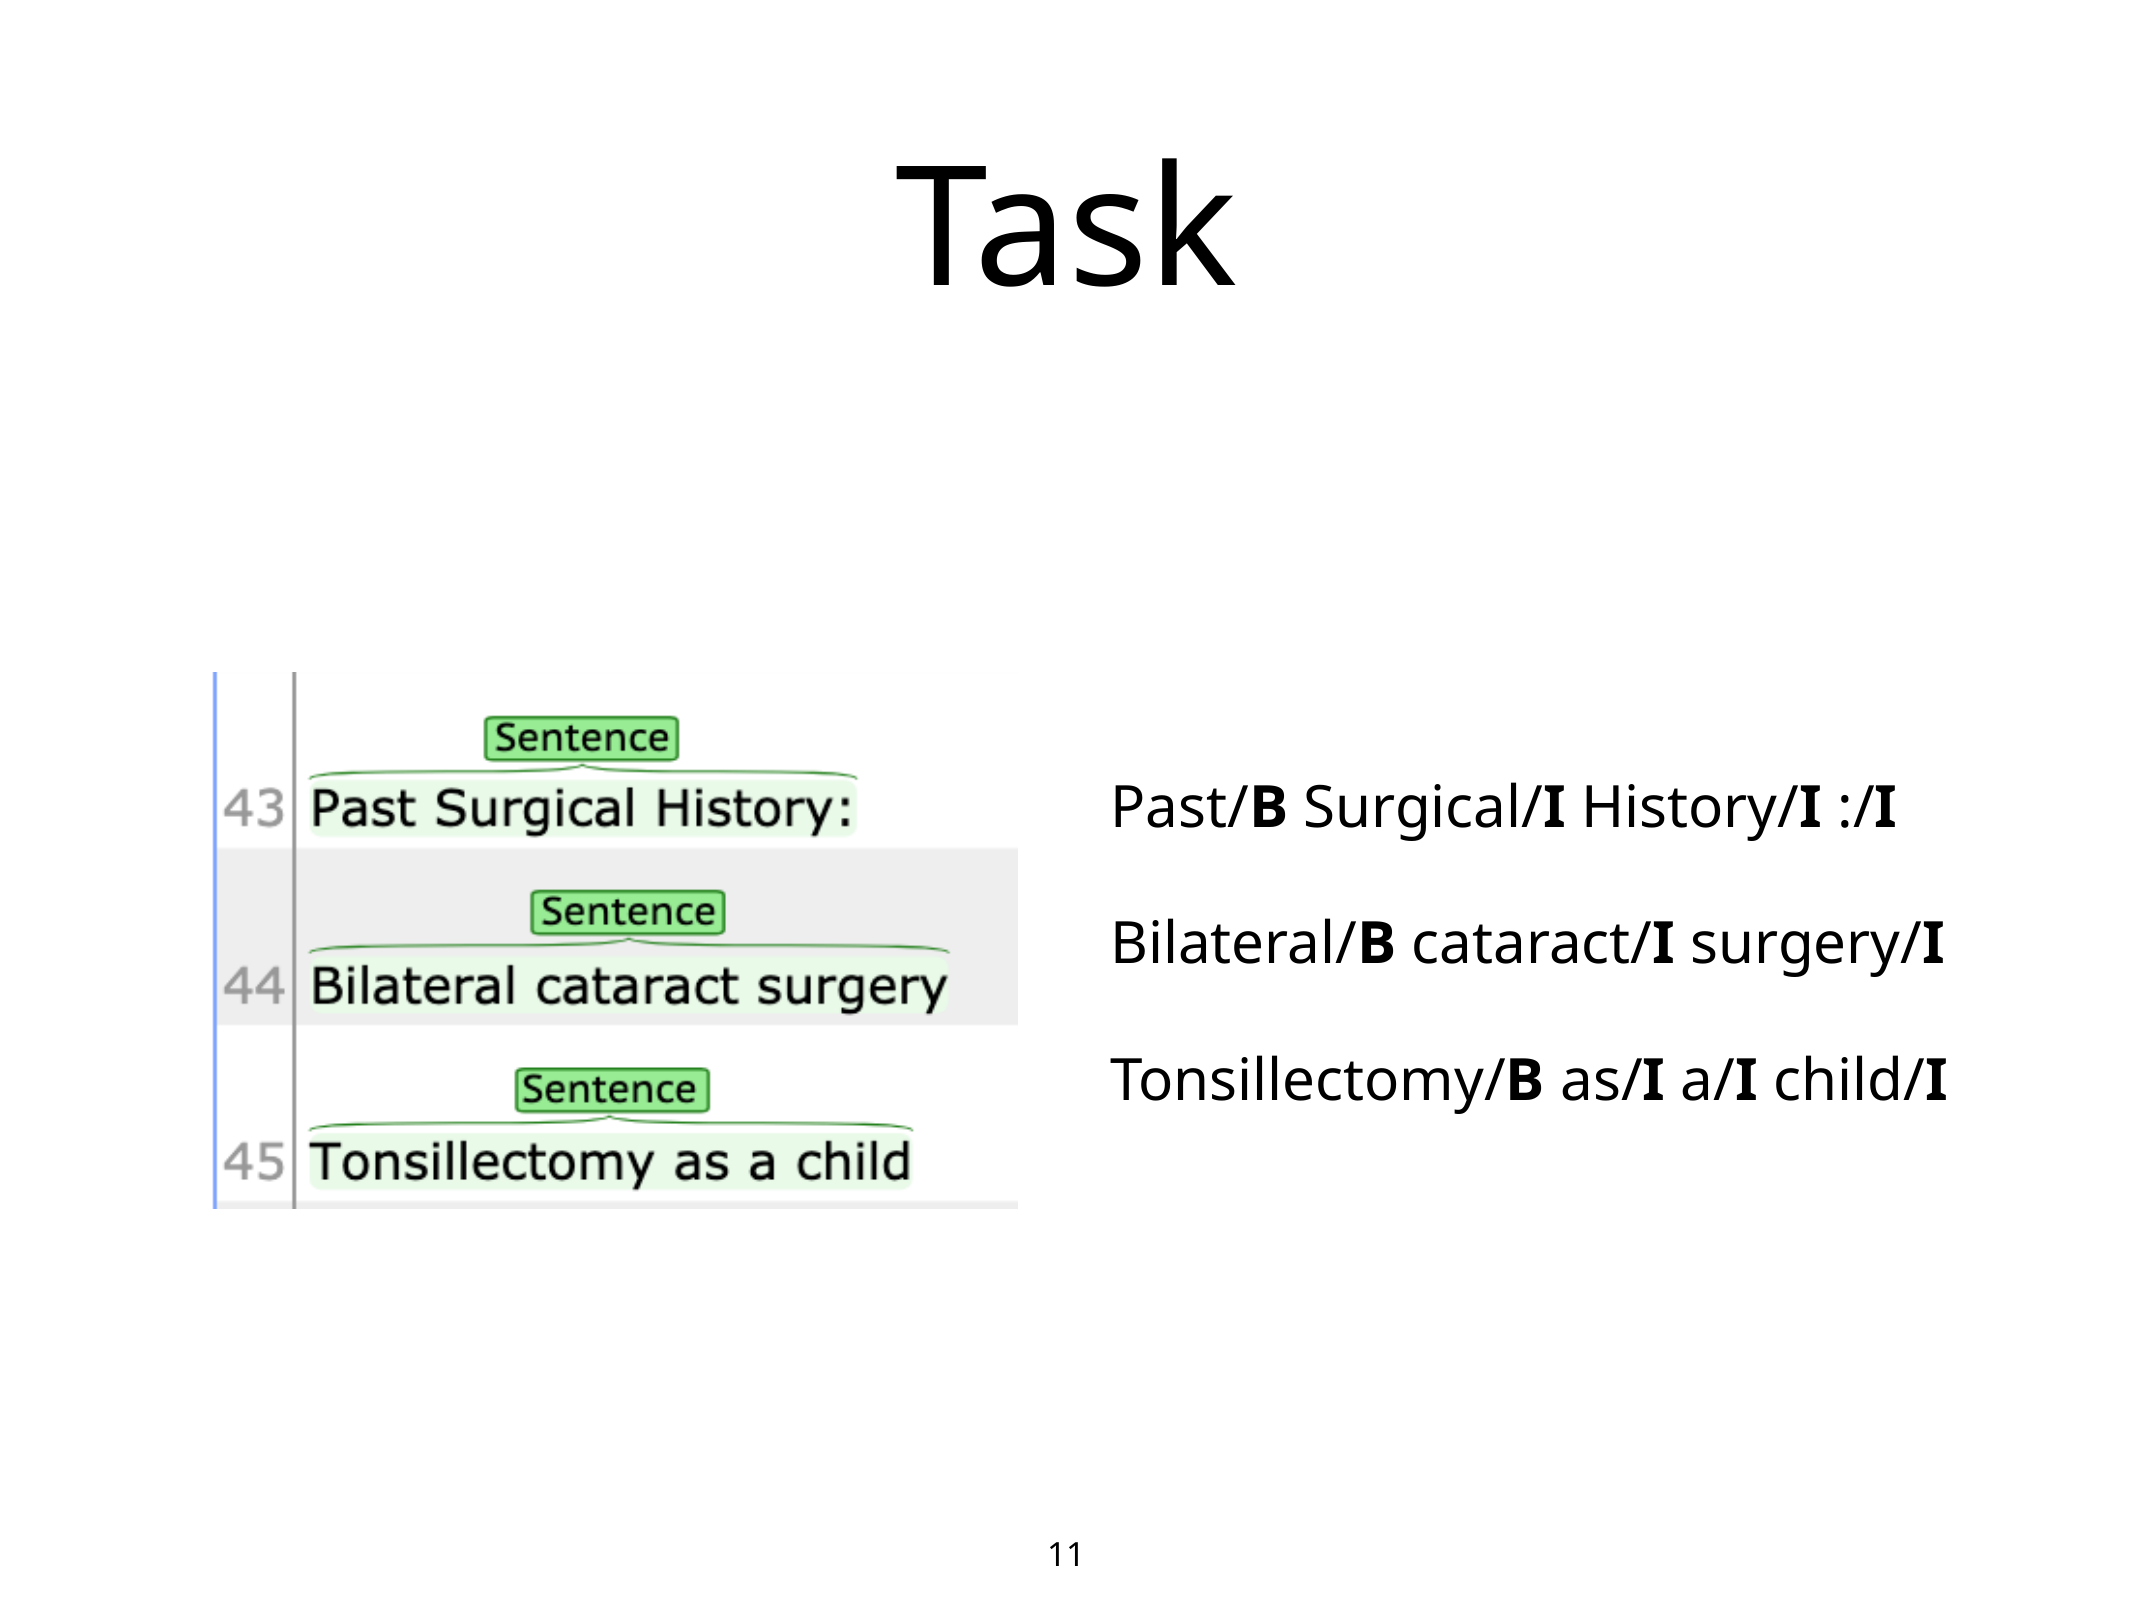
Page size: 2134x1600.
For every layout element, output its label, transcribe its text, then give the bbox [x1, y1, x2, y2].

list Past/B Surgical/I History/I :/I Bilateral/B cataract/I surgery/I Tonsillectomy/B as/I a/I child/I [1101, 424, 1978, 1457]
title Task [155, 41, 1978, 397]
slide_number 11 [1037, 1524, 1095, 1582]
picture [198, 671, 1018, 1210]
